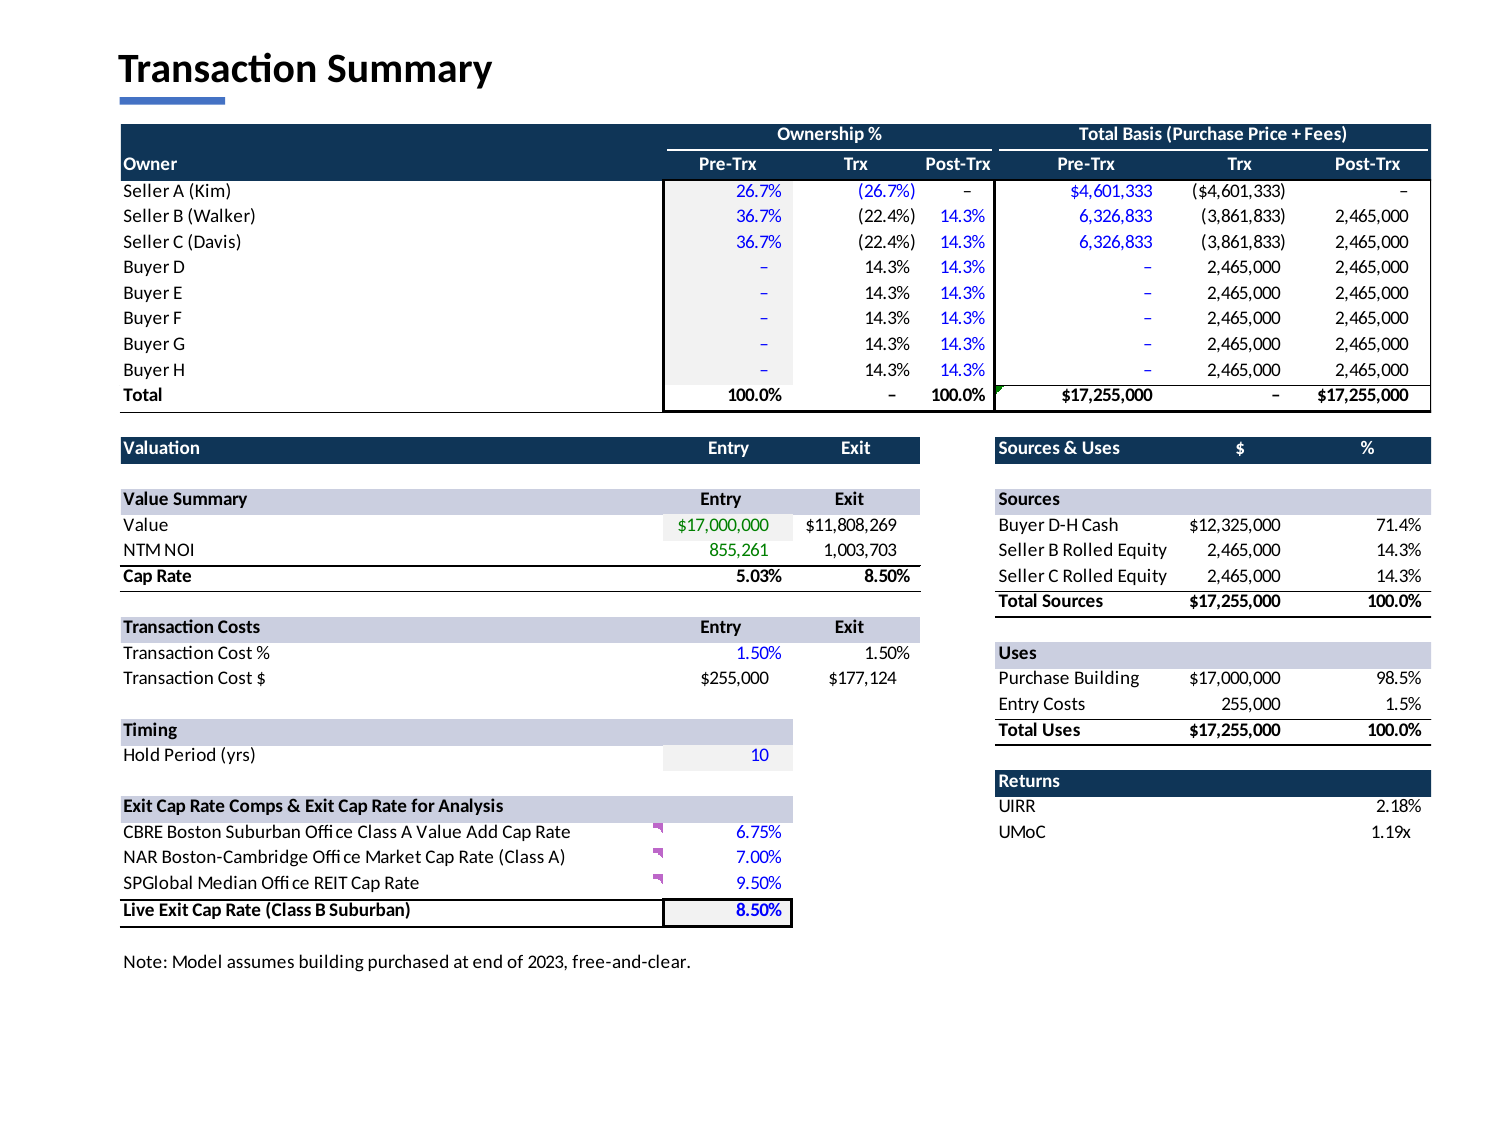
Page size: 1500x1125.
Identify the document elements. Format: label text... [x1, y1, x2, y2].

text_box [118, 96, 226, 106]
title Transaction Summary [103, 37, 1397, 101]
picture [119, 123, 1433, 983]
